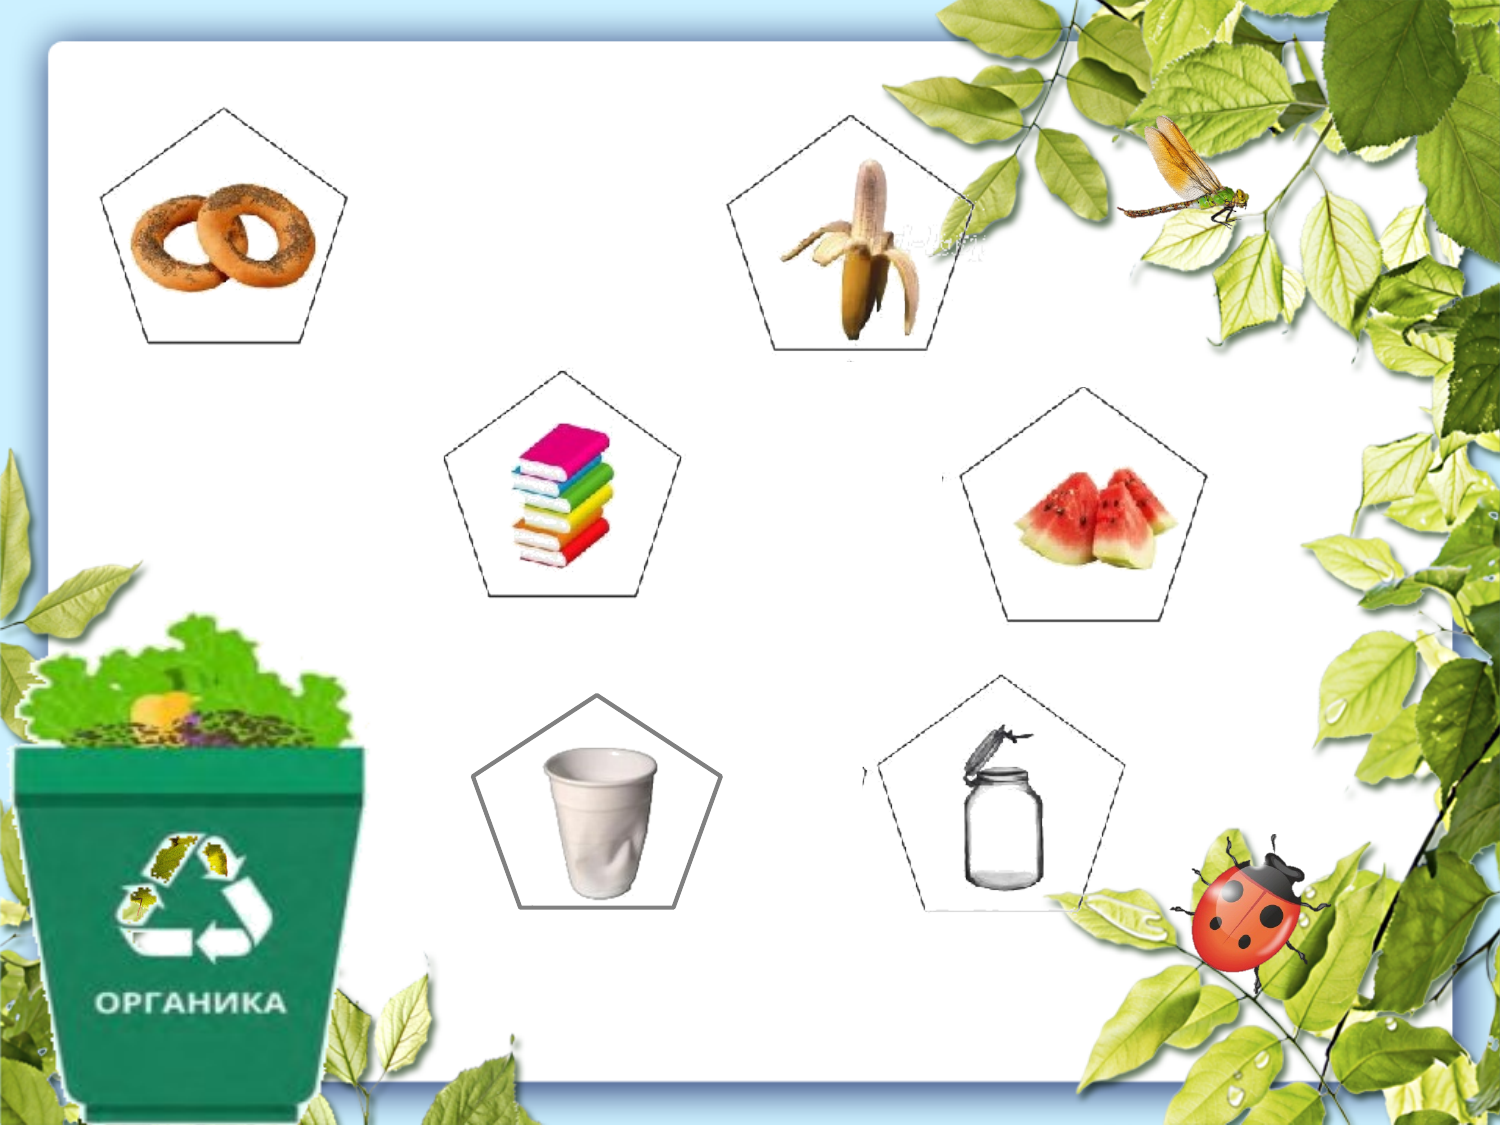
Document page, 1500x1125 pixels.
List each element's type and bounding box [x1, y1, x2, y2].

text_box [112, 78, 1388, 634]
picture [0, 0, 1500, 1125]
text_box [472, 694, 722, 908]
